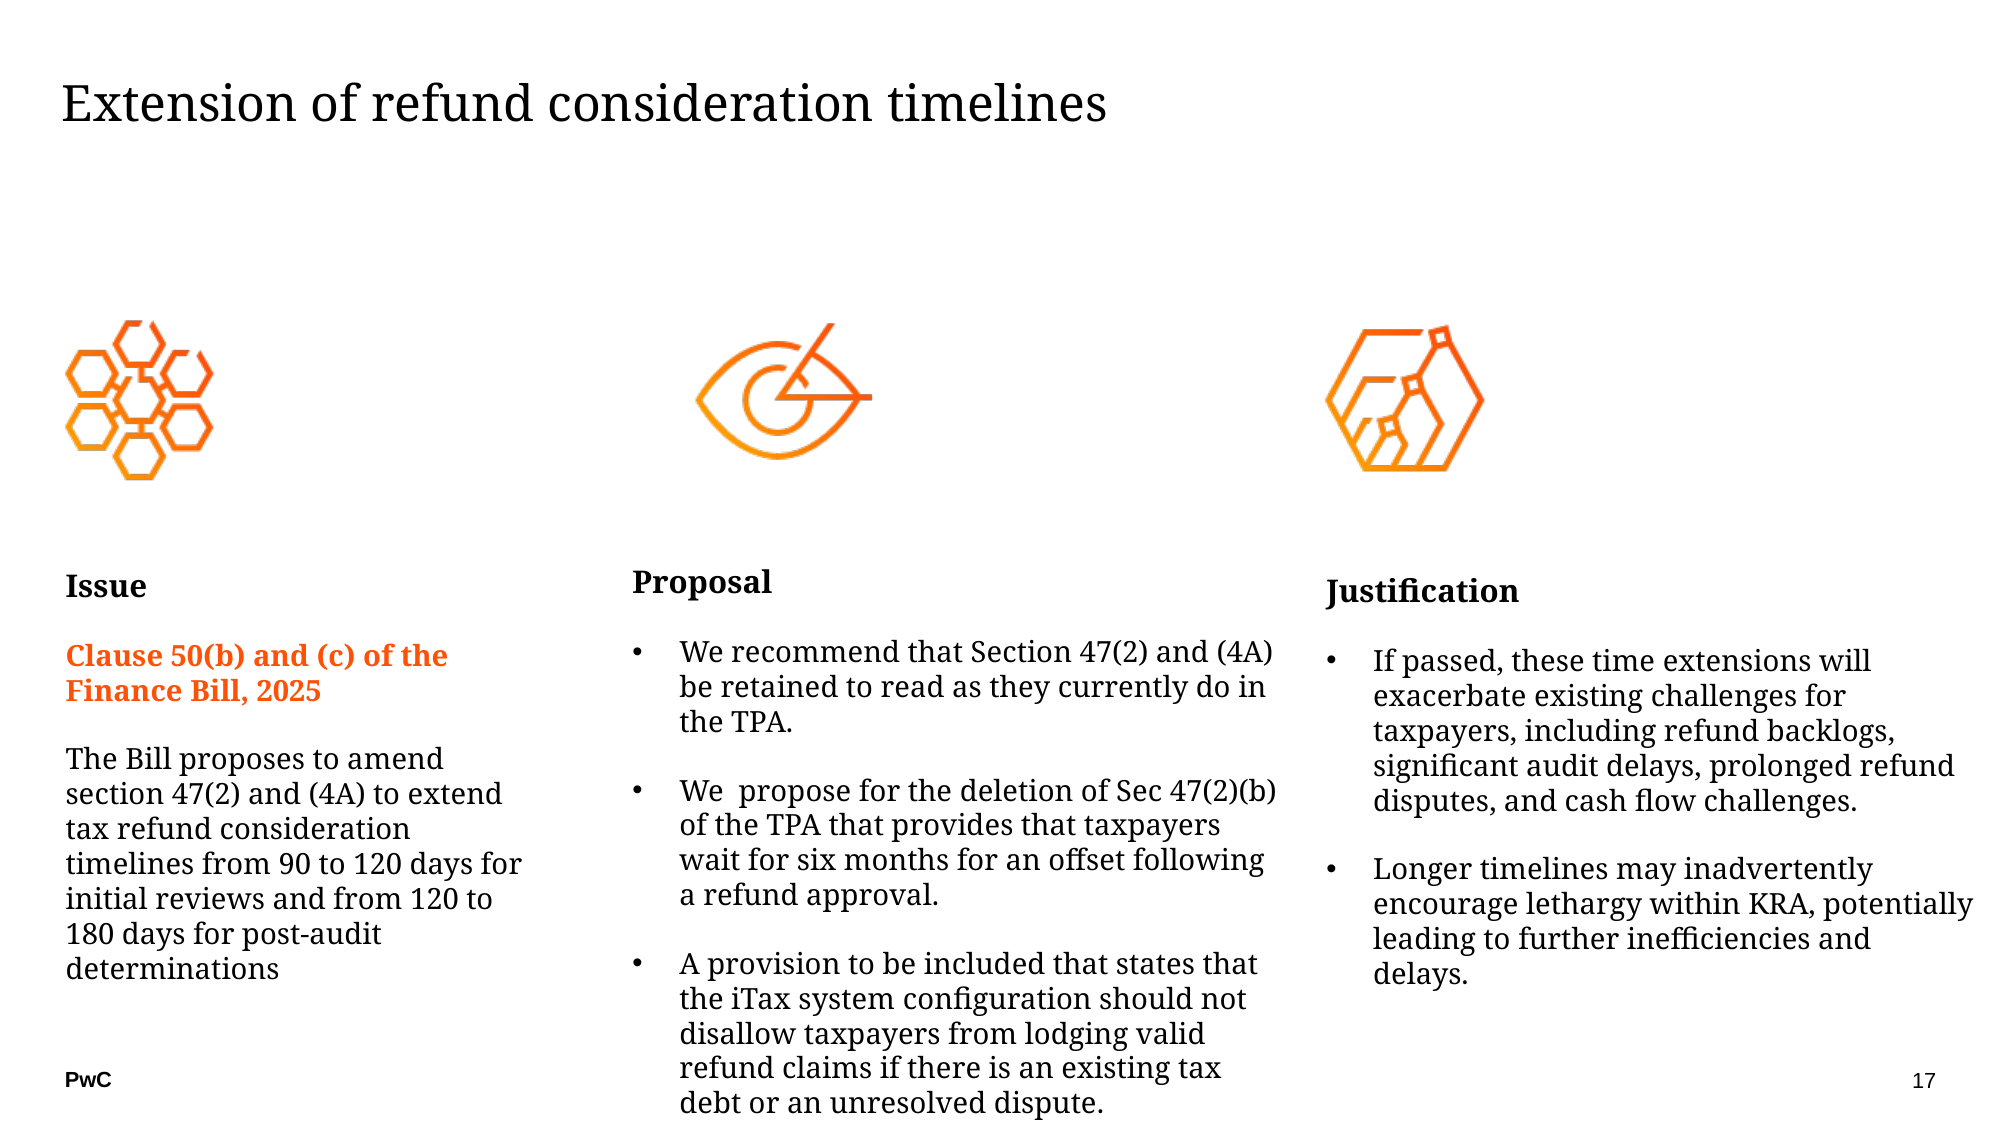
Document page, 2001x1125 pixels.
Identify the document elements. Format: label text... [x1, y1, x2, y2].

picture [1310, 306, 1499, 495]
text_box Extension of refund consideration timelines [46, 64, 1883, 140]
text_box Proposal We recommend that Section 47(2) and (4A) be retained to read as they currently do in the TPA. We propose for the deletion of Sec 47(2)(b) of the TPA that provides that taxpayers wait for six months for an offset following a refund approval. A provision to be included that states that the iTax system configuration should not disallow taxpayers from lodging valid refund claims if there is an existing tax debt or an unresolved dispute. . . [632, 562, 1282, 1125]
picture [689, 306, 879, 495]
text_box Issue Clause 50(b) and (c) of the Finance Bill, 2025 The Bill proposes to amend section 47(2) and (4A) to extend tax refund consideration timelines from 90 to 120 days for initial reviews and from 120 to 180 days for post-audit determinations [65, 566, 548, 975]
slide_number 17 [1887, 1066, 1936, 1093]
picture [45, 306, 234, 495]
text_box Justification If passed, these time extensions will exacerbate existing challenges for taxpayers, including refund backlogs, significant audit delays, prolonged refund disputes, and cash flow challenges. Longer timelines may inadvertently encourage lethargy within KRA, potentially leading to further inefficiencies and delays. [1326, 571, 1975, 1099]
